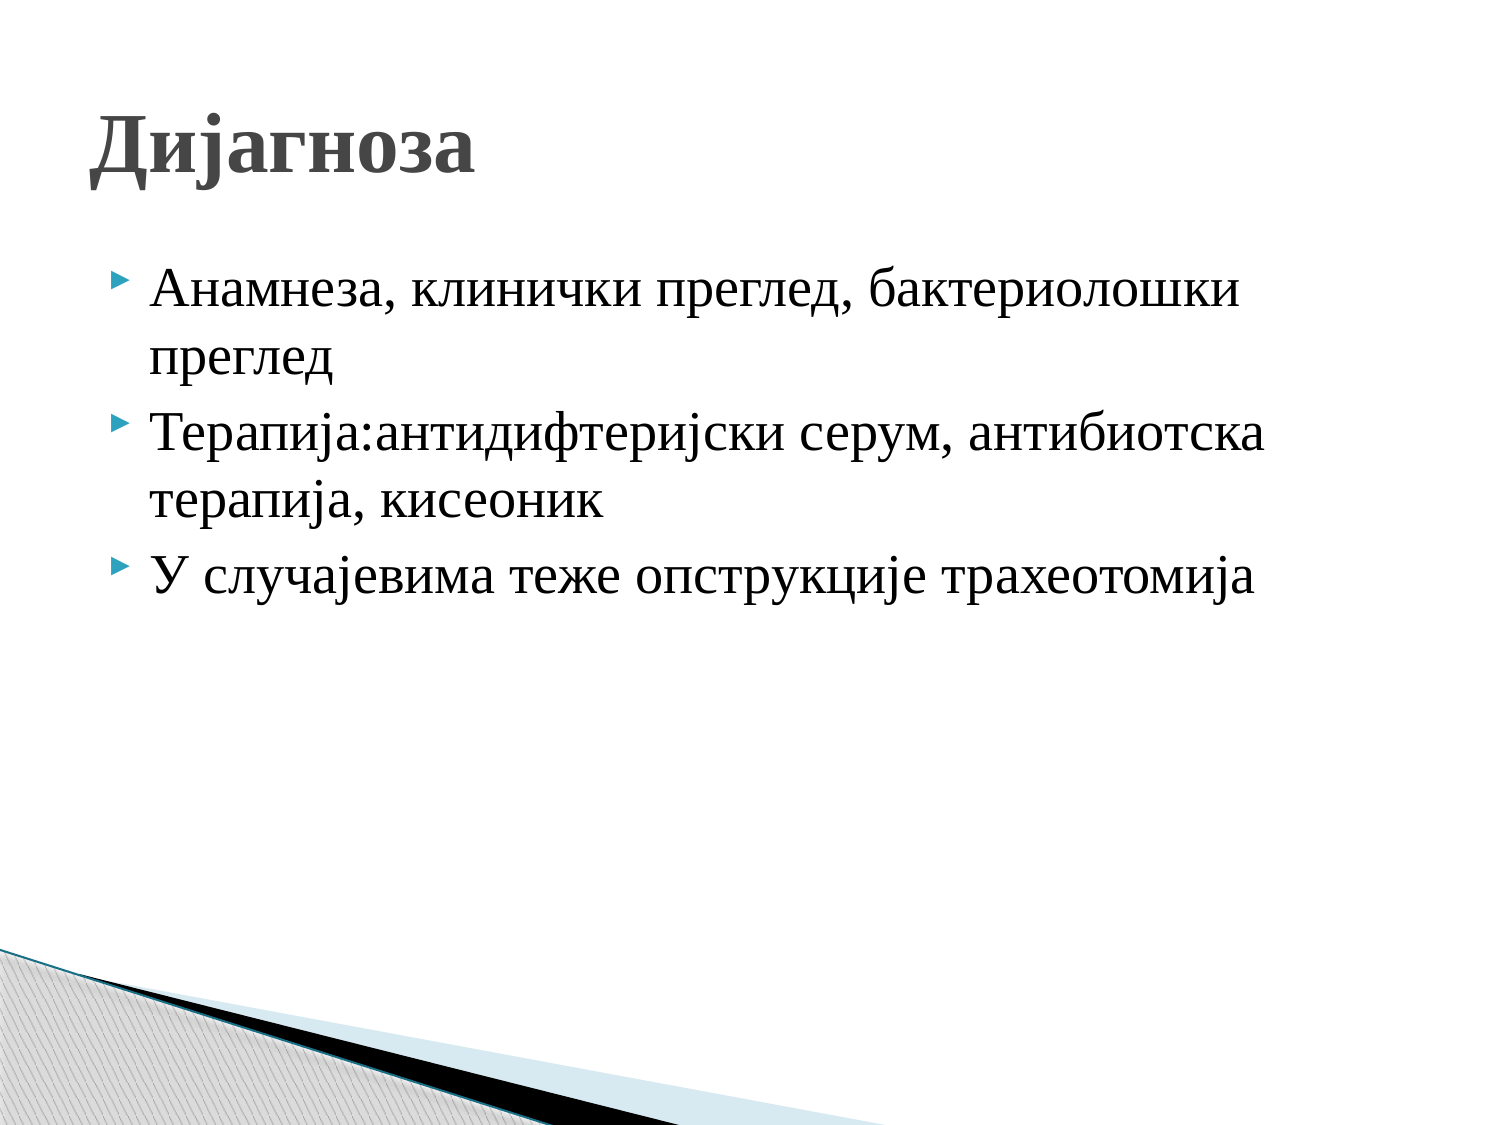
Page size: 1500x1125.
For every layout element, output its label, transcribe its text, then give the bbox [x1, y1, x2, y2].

title Дијагноза [75, 45, 1425, 233]
list Анамнеза, клинички преглед, бактериолошки преглед Терапија:антидифтеријски серум, антибиотска терапија, кисеоник У случајевима теже опструкције трахеотомија [74, 242, 1426, 986]
